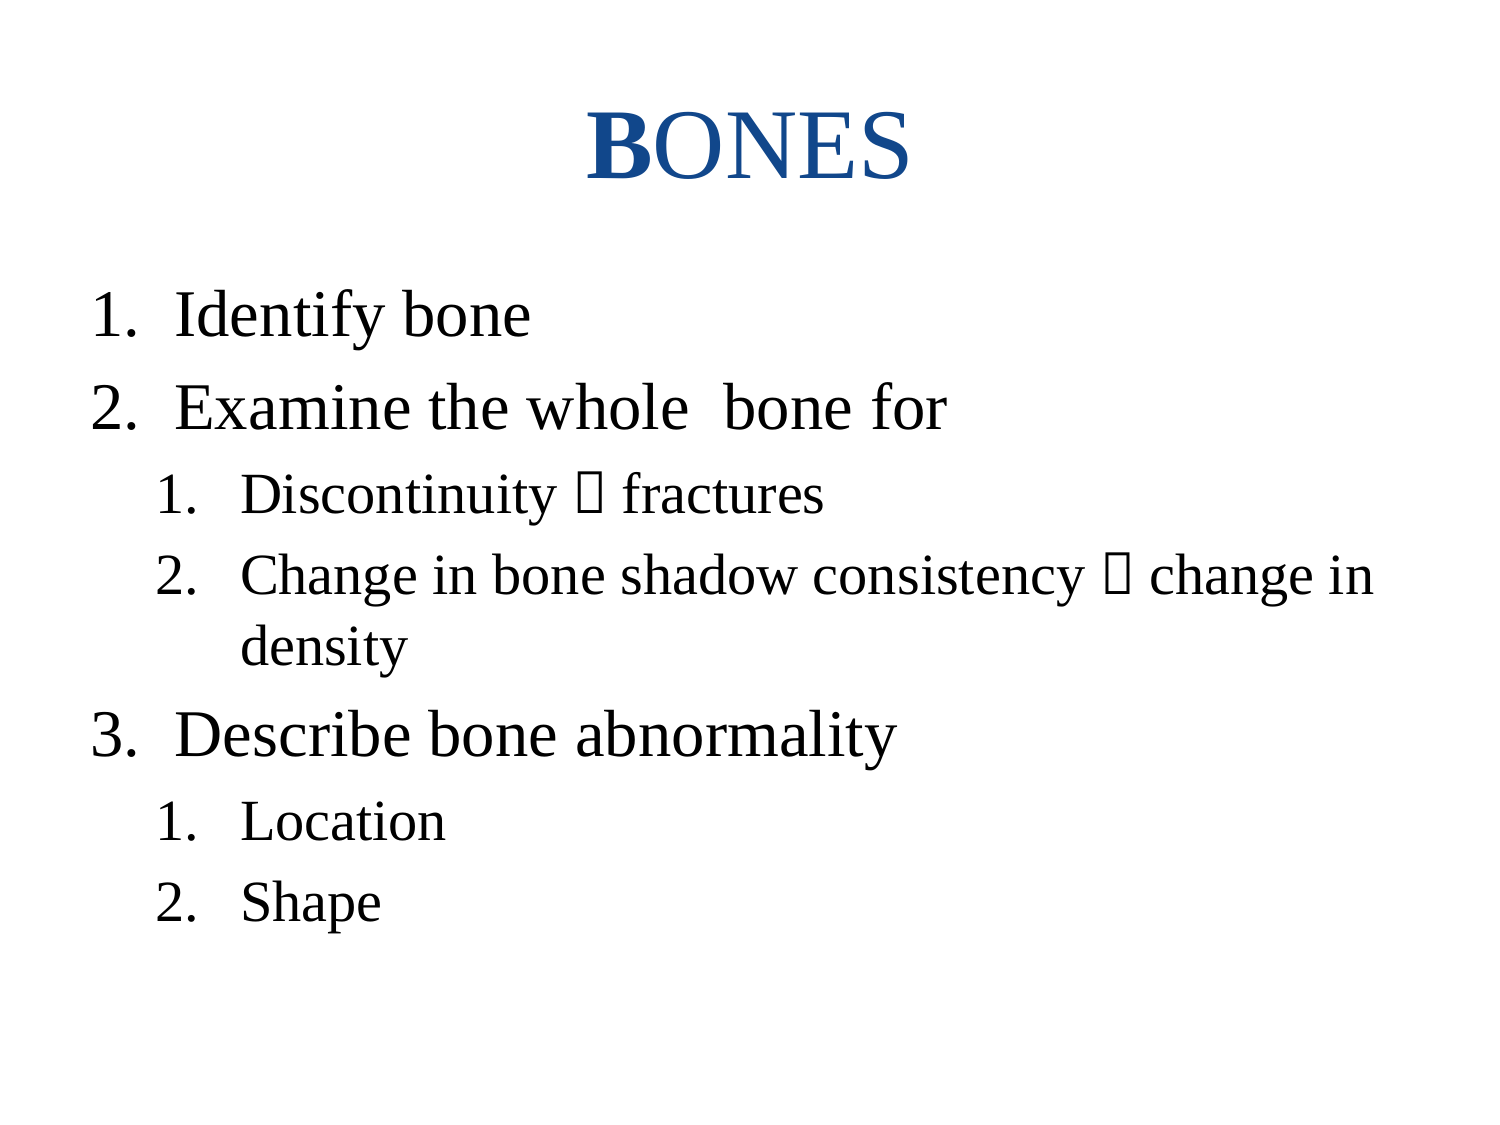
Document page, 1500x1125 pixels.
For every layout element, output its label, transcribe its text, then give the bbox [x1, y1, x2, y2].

title BONES [75, 45, 1425, 233]
list Identify bone Examine the whole bone for Discontinuity  fractures Change in bone shadow consistency  change in density Describe bone abnormality Location Shape [75, 262, 1425, 1005]
